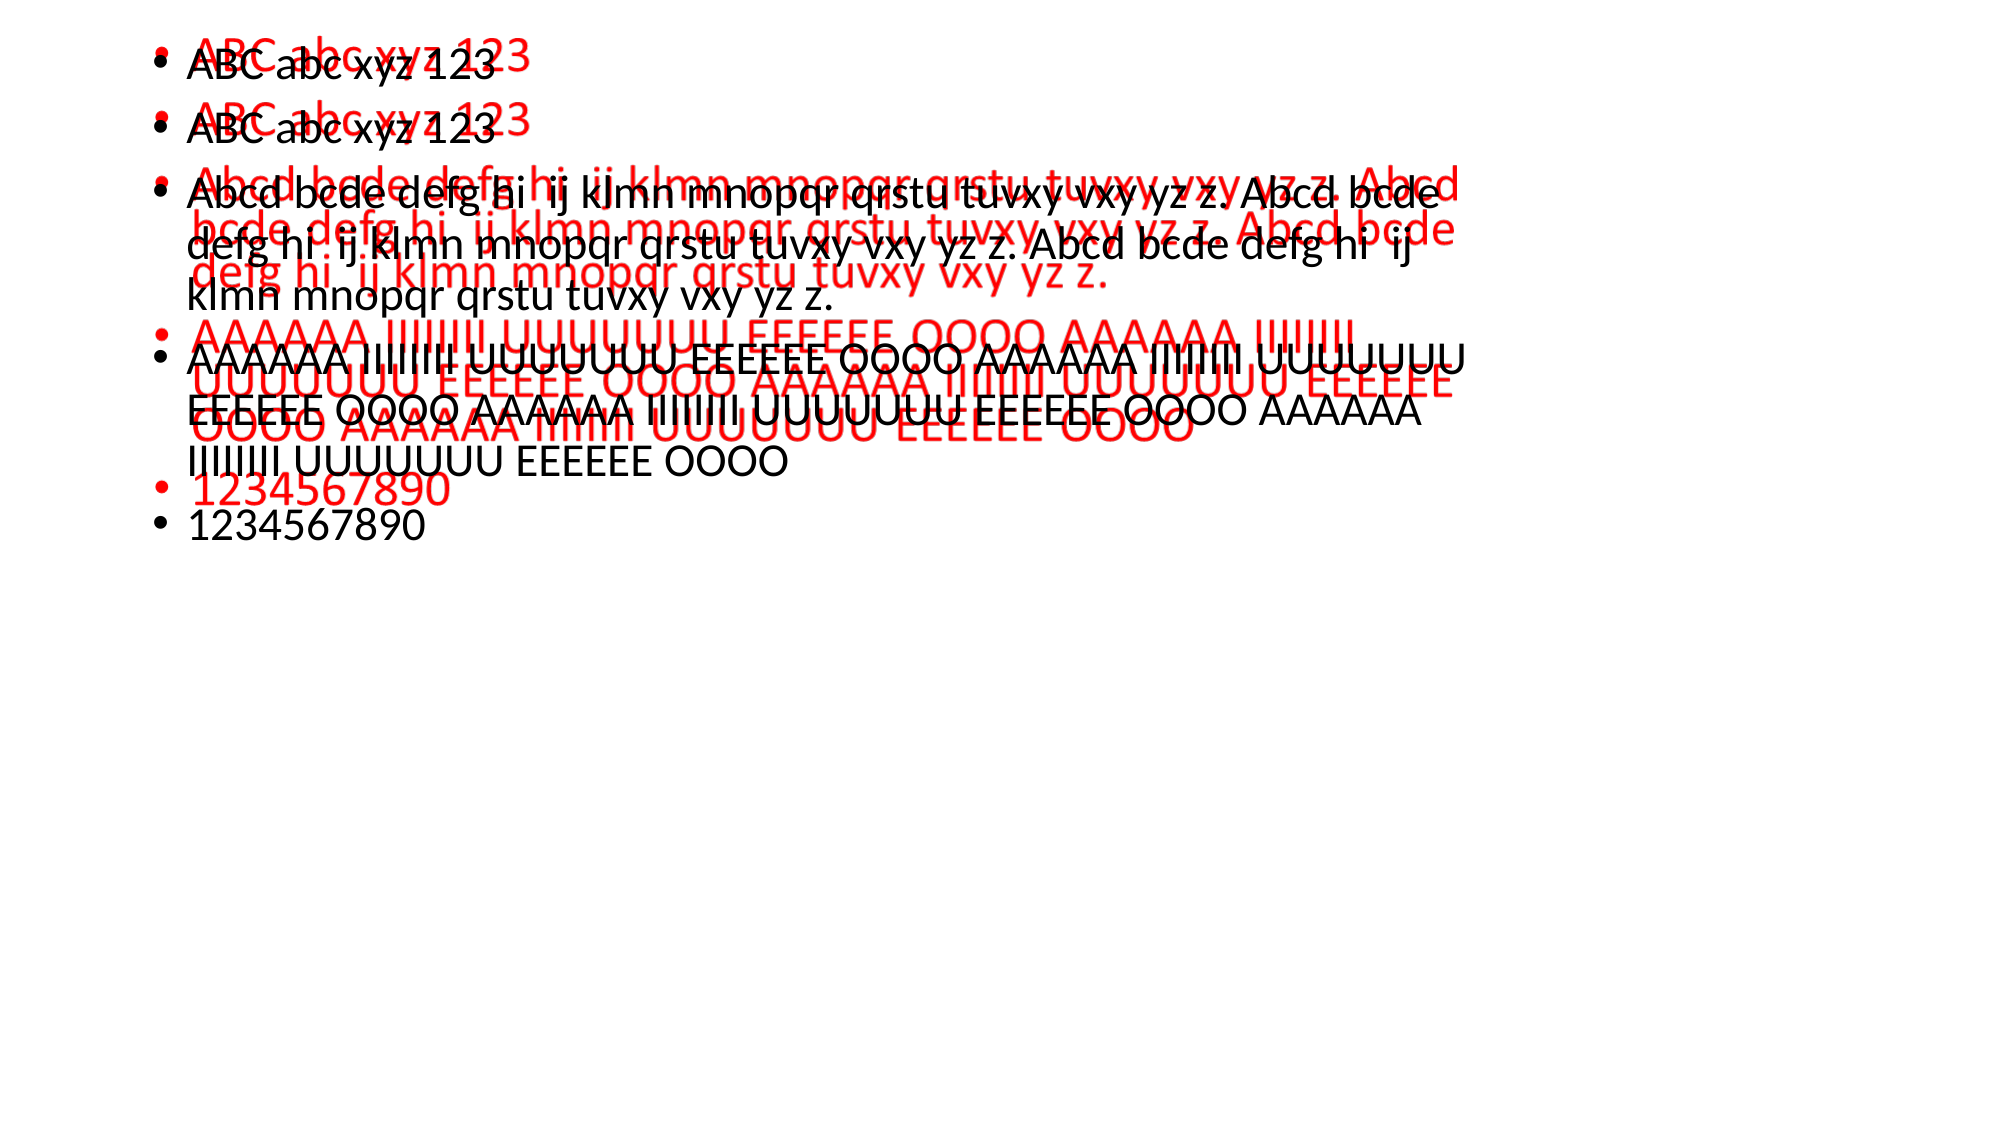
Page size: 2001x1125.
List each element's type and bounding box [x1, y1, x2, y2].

picture [123, 7, 1516, 563]
